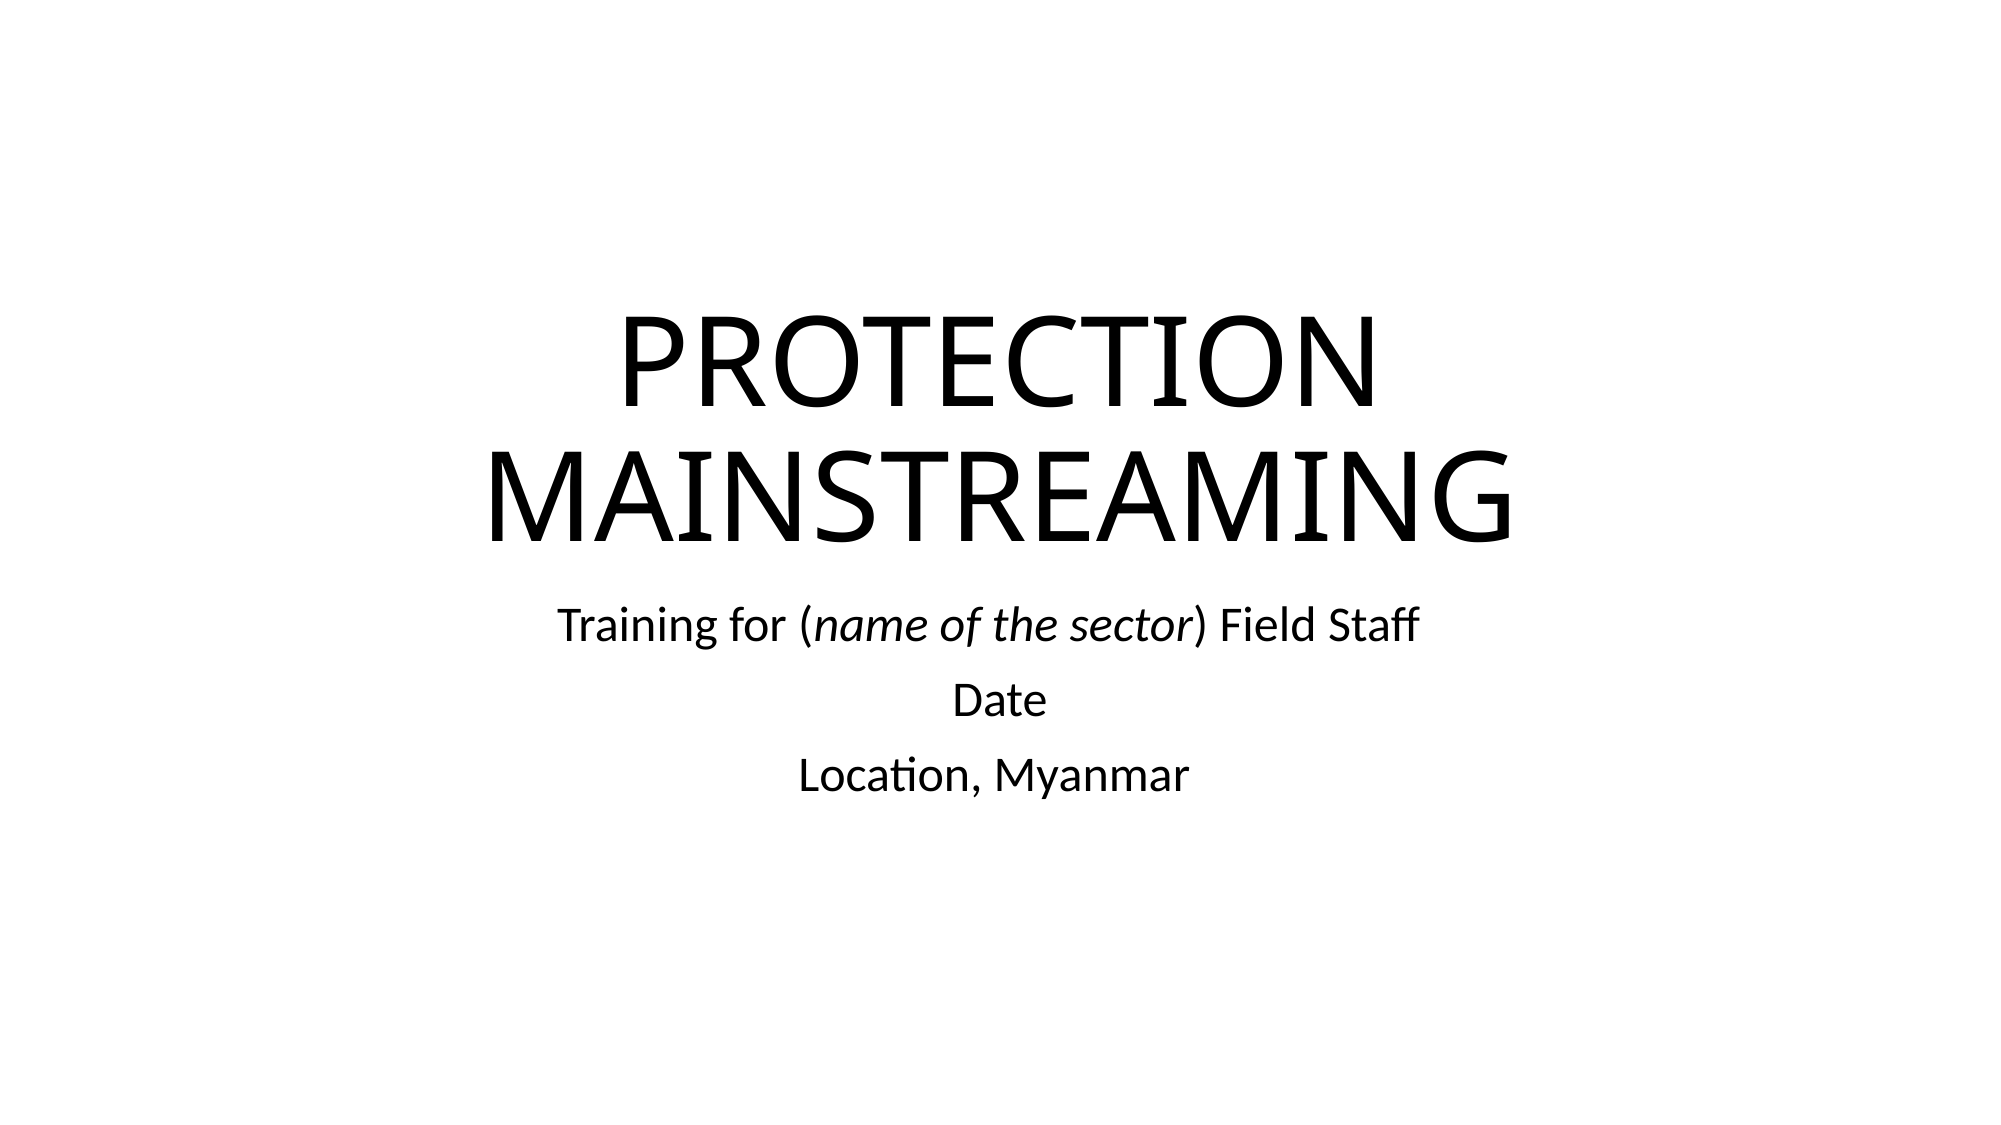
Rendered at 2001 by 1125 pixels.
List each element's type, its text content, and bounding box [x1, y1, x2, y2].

title PROTECTION MAINSTREAMING [249, 184, 1750, 576]
subtitle Training for (name of the sector) Field Staff Date Location, Myanmar [249, 590, 1750, 863]
